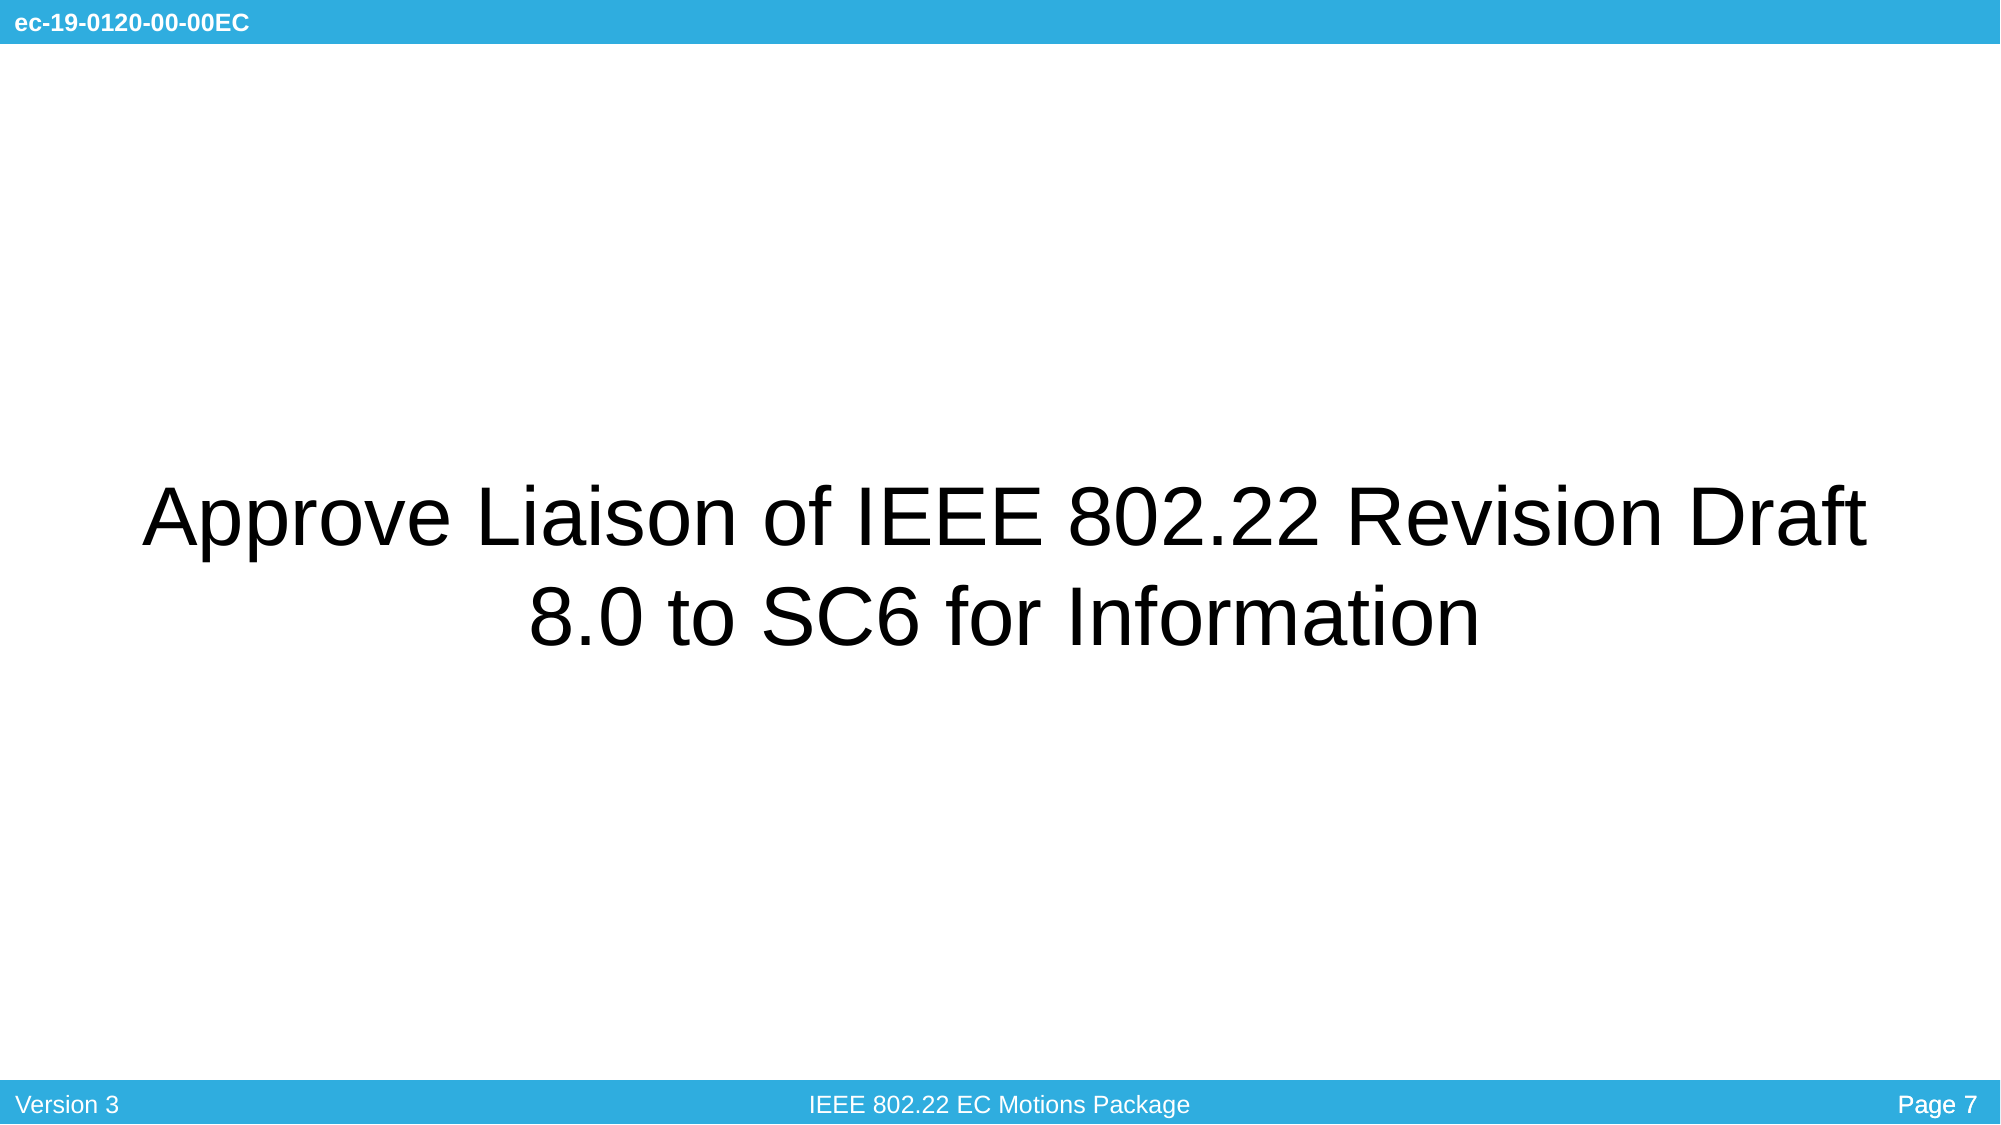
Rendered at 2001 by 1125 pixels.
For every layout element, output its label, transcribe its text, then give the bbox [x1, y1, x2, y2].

title Approve Liaison of IEEE 802.22 Revision Draft 8.0 to SC6 for Information [114, 418, 1898, 707]
